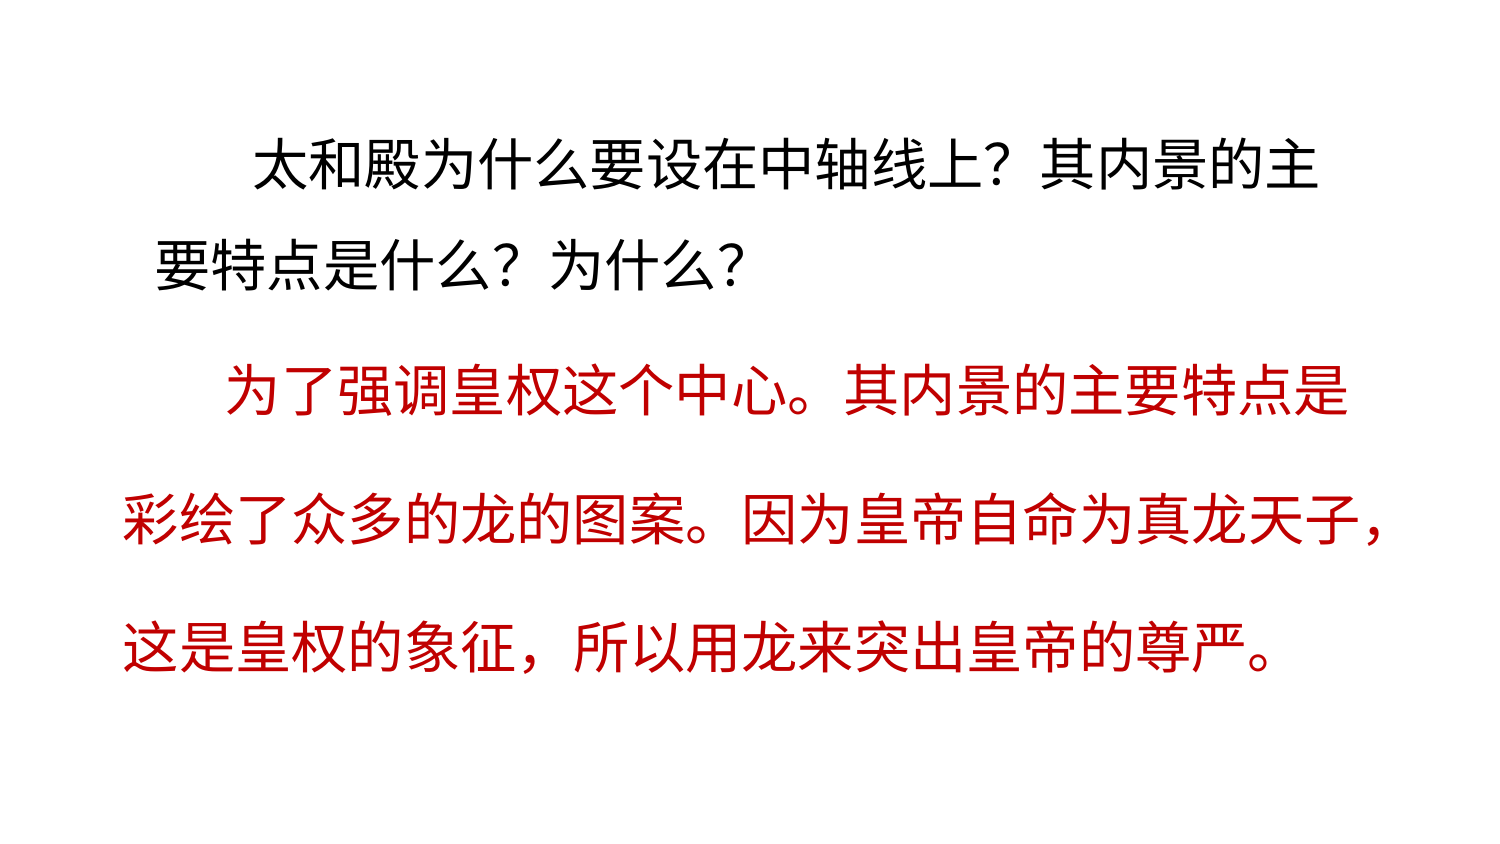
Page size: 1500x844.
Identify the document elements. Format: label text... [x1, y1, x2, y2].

list 为了强调皇权这个中心。其内景的主要特点是彩绘了众多的龙的图案。因为皇帝自命为真龙天子，这是皇权的象征，所以用龙来突出皇帝的尊严。 [111, 289, 1389, 796]
title 太和殿为什么要设在中轴线上？其内景的主要特点是什么？为什么？ [39, 125, 1386, 267]
